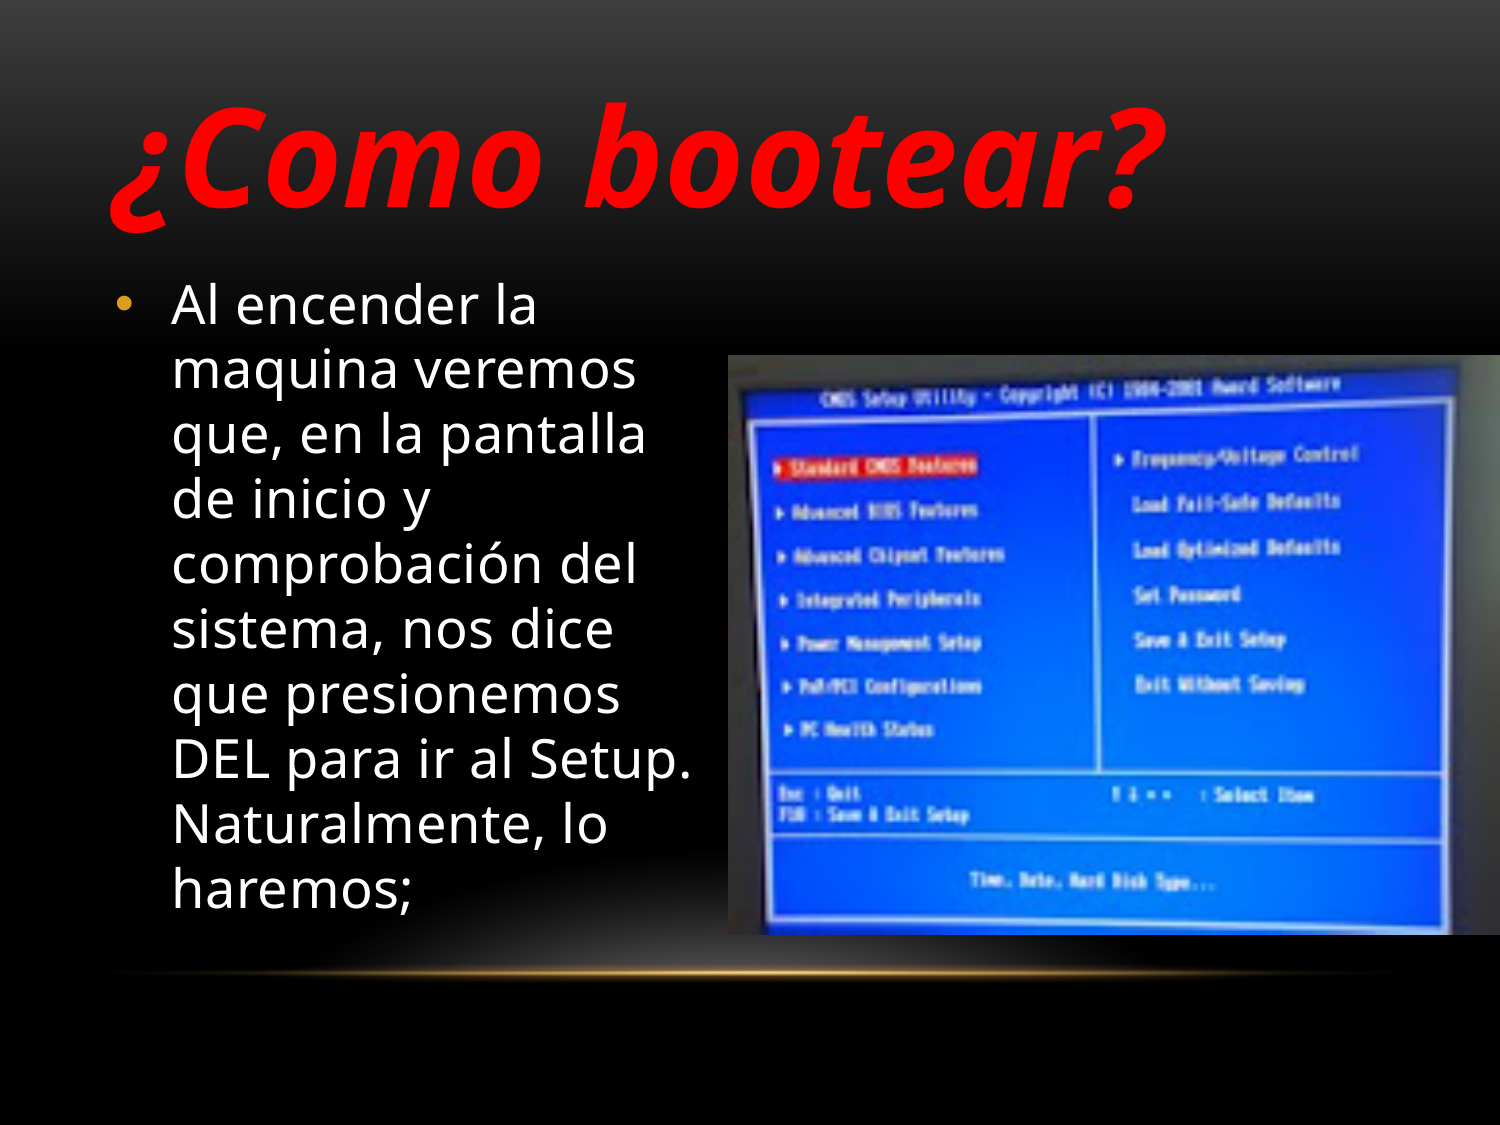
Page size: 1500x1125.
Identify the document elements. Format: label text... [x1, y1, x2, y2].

title ¿Como bootear? [99, 54, 1400, 243]
picture [0, 0, 1500, 1125]
list Al encender la maquina veremos que, en la pantalla de inicio y comprobación del sistema, nos dice que presionemos DEL para ir al Setup. Naturalmente, lo haremos; [99, 262, 713, 938]
